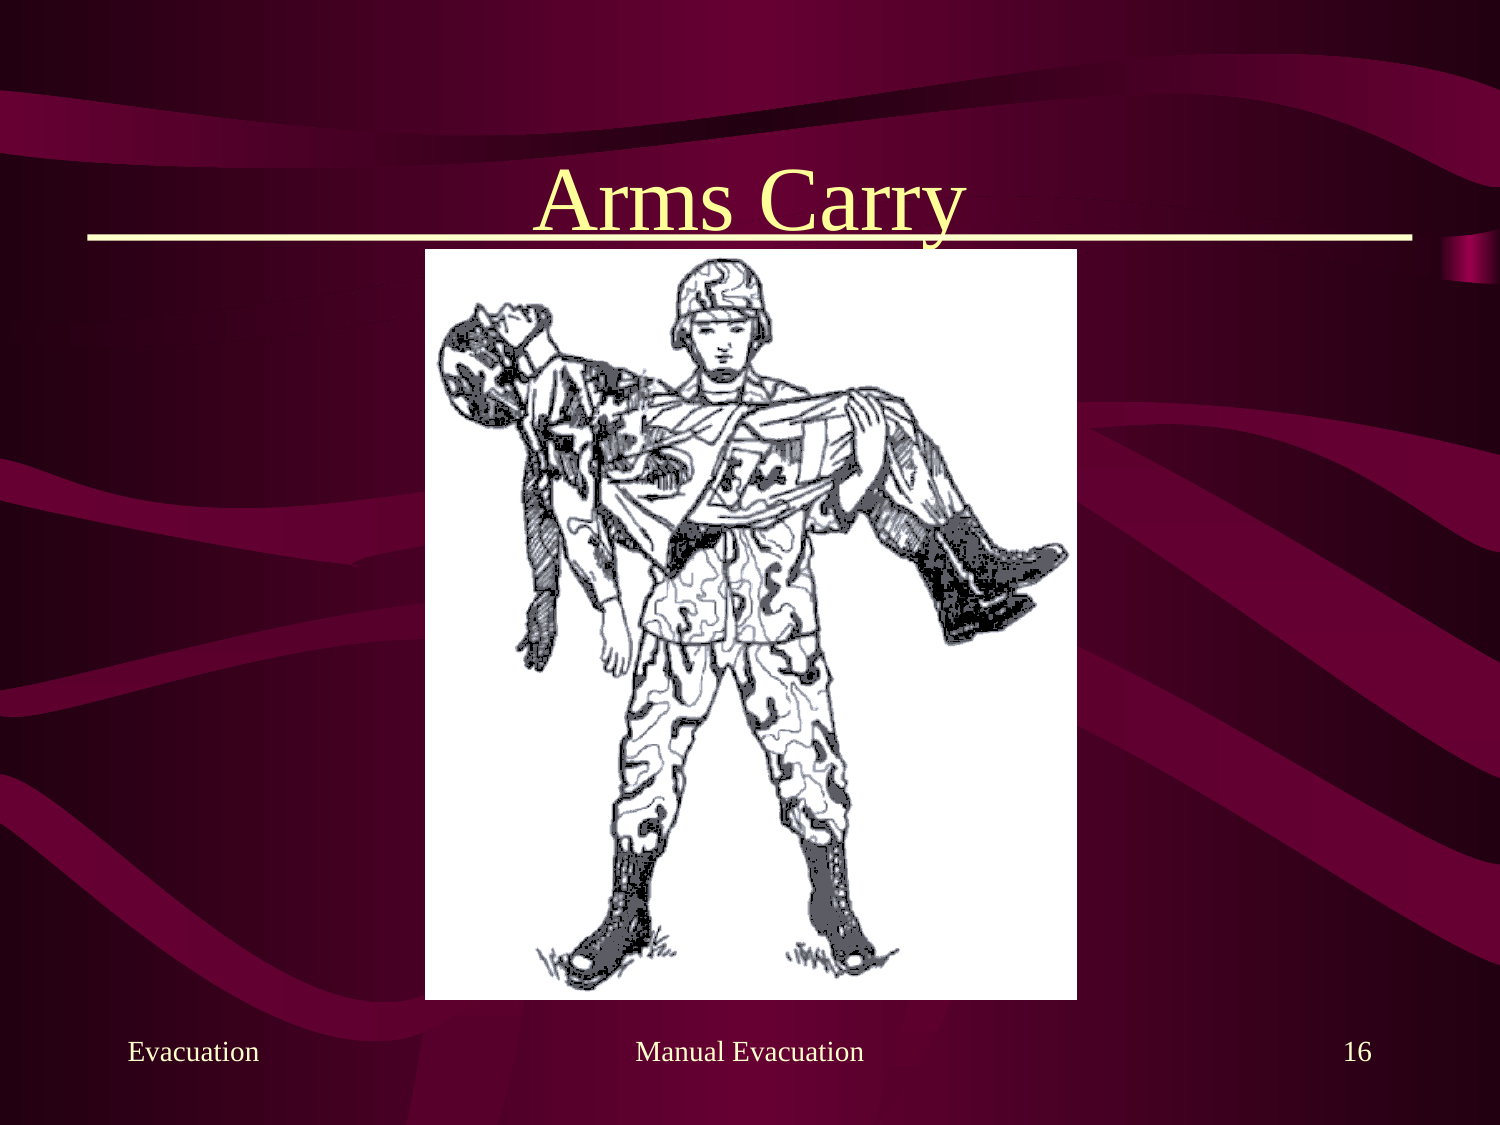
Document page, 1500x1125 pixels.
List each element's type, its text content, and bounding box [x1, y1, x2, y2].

title Arms Carry [112, 99, 1388, 237]
slide_number 16 [1074, 1025, 1388, 1100]
footer Manual Evacuation [512, 1025, 988, 1100]
picture [424, 249, 1077, 1000]
slide_number Evacuation [112, 1025, 425, 1100]
title Arms Carry [112, 238, 1388, 288]
